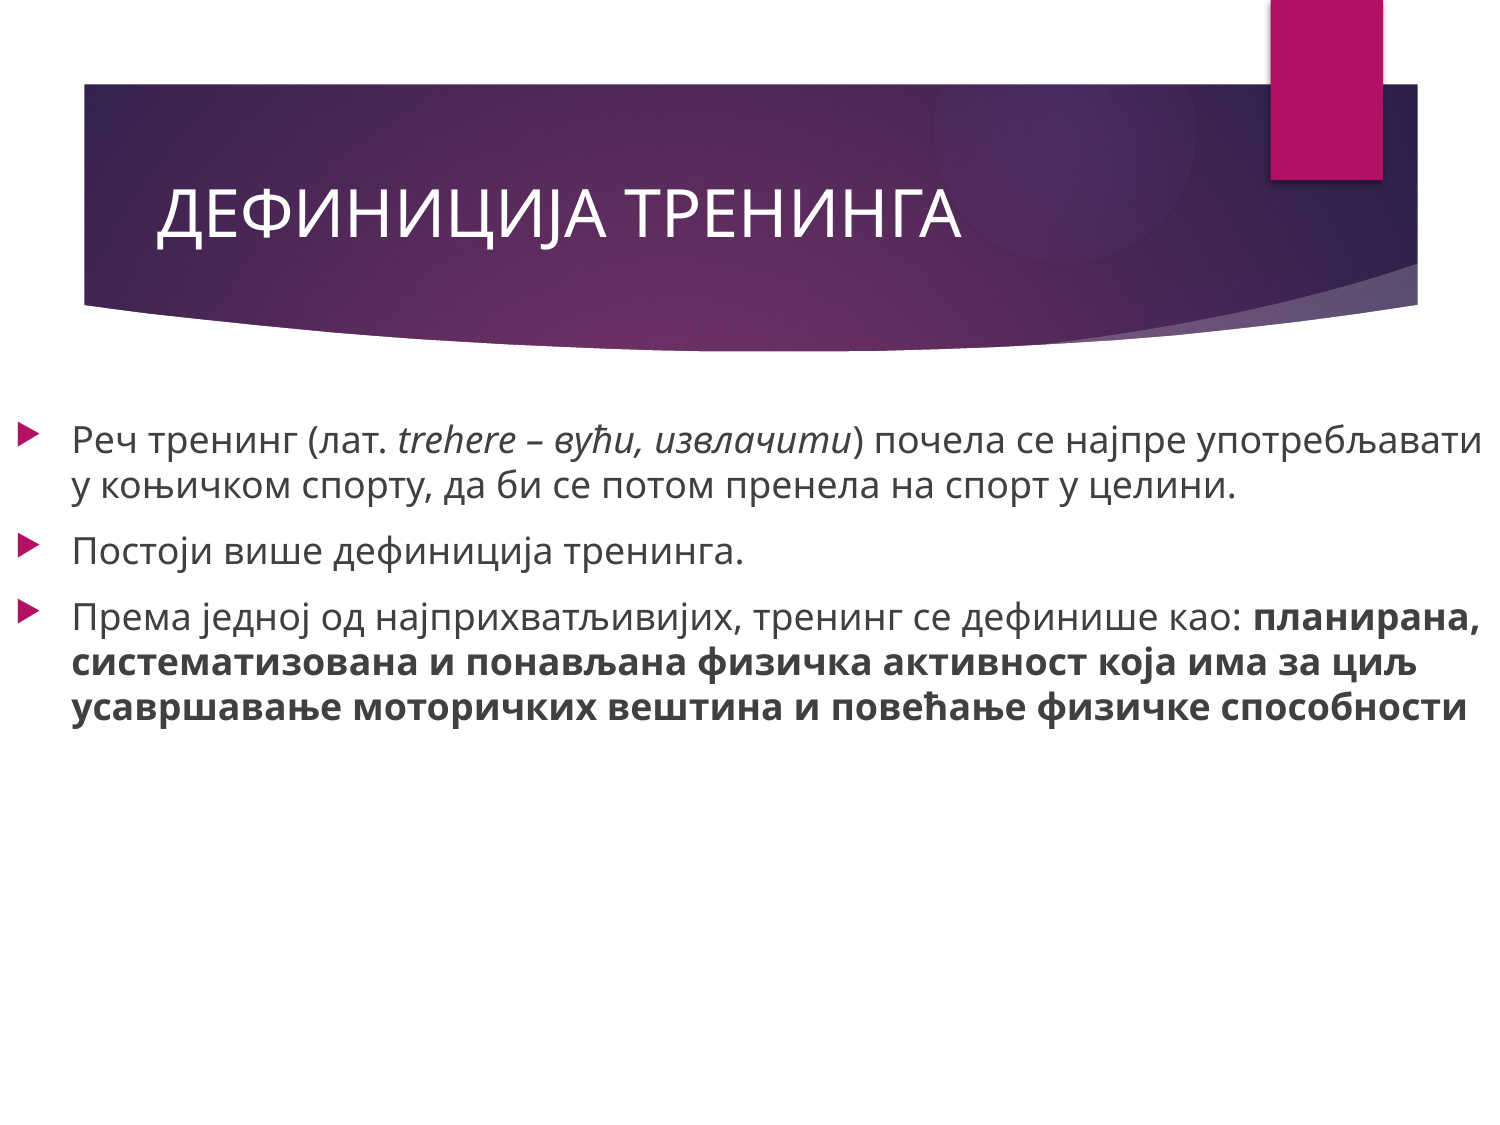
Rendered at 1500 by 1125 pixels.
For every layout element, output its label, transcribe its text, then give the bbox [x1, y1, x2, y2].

title ДЕФИНИЦИЈА ТРЕНИНГА [142, 152, 1183, 269]
list Реч тренинг (лат. trehere – вући, извлачити) почела се најпре употребљавати у коњичком спорту, да би се потом пренела на спорт у целини. Постоји више дефиниција тренинга. Према једној од најприхватљивијих, тренинг се дефинише као: планирана, систематизована и понављана физичка активност која има за циљ усавршавање моторичких вештина и повећање физичке способности [0, 408, 1500, 988]
